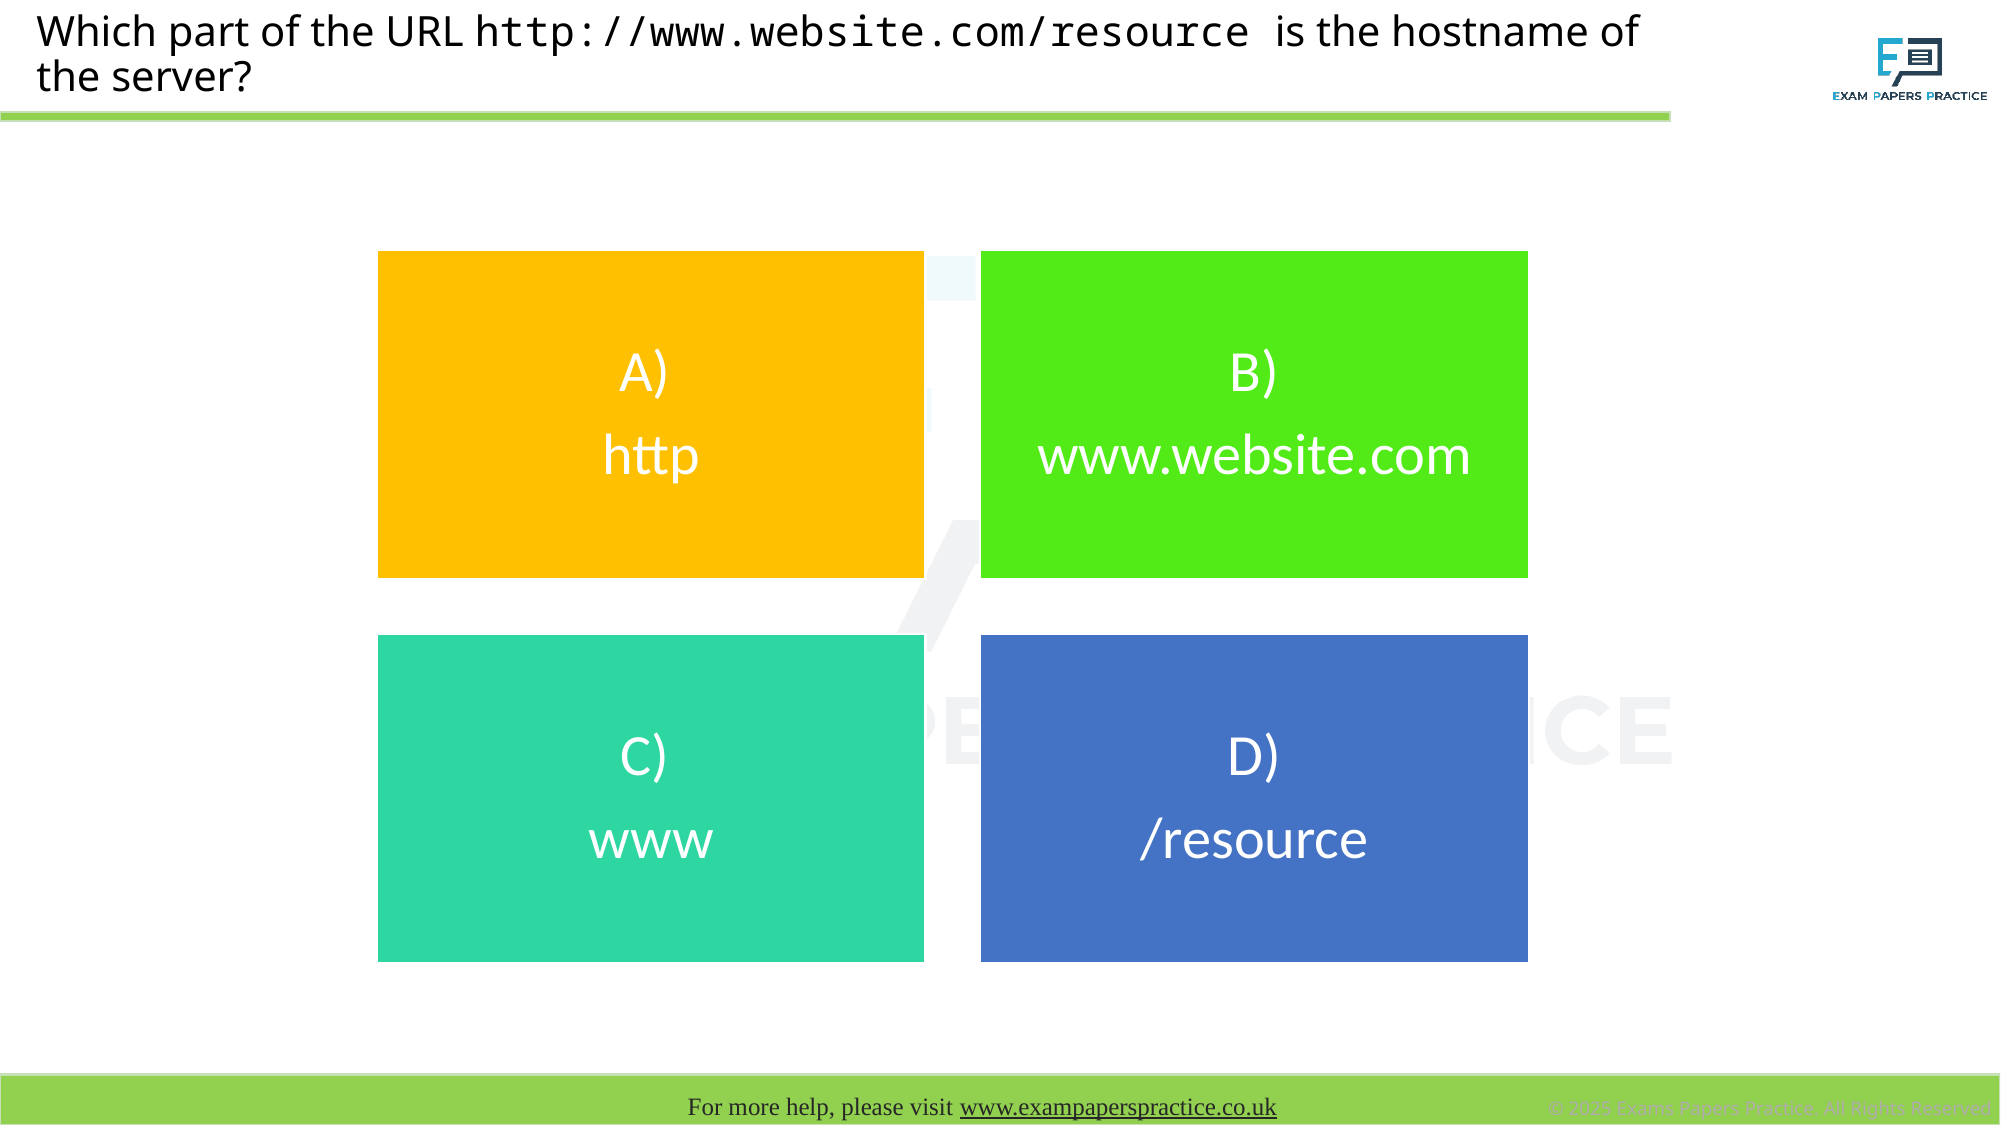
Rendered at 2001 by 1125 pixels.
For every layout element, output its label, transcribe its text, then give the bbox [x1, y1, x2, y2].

title Which part of the URL http://www.website.com/resource is the hostname of the server? [21, 0, 1691, 164]
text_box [90, 249, 1816, 964]
